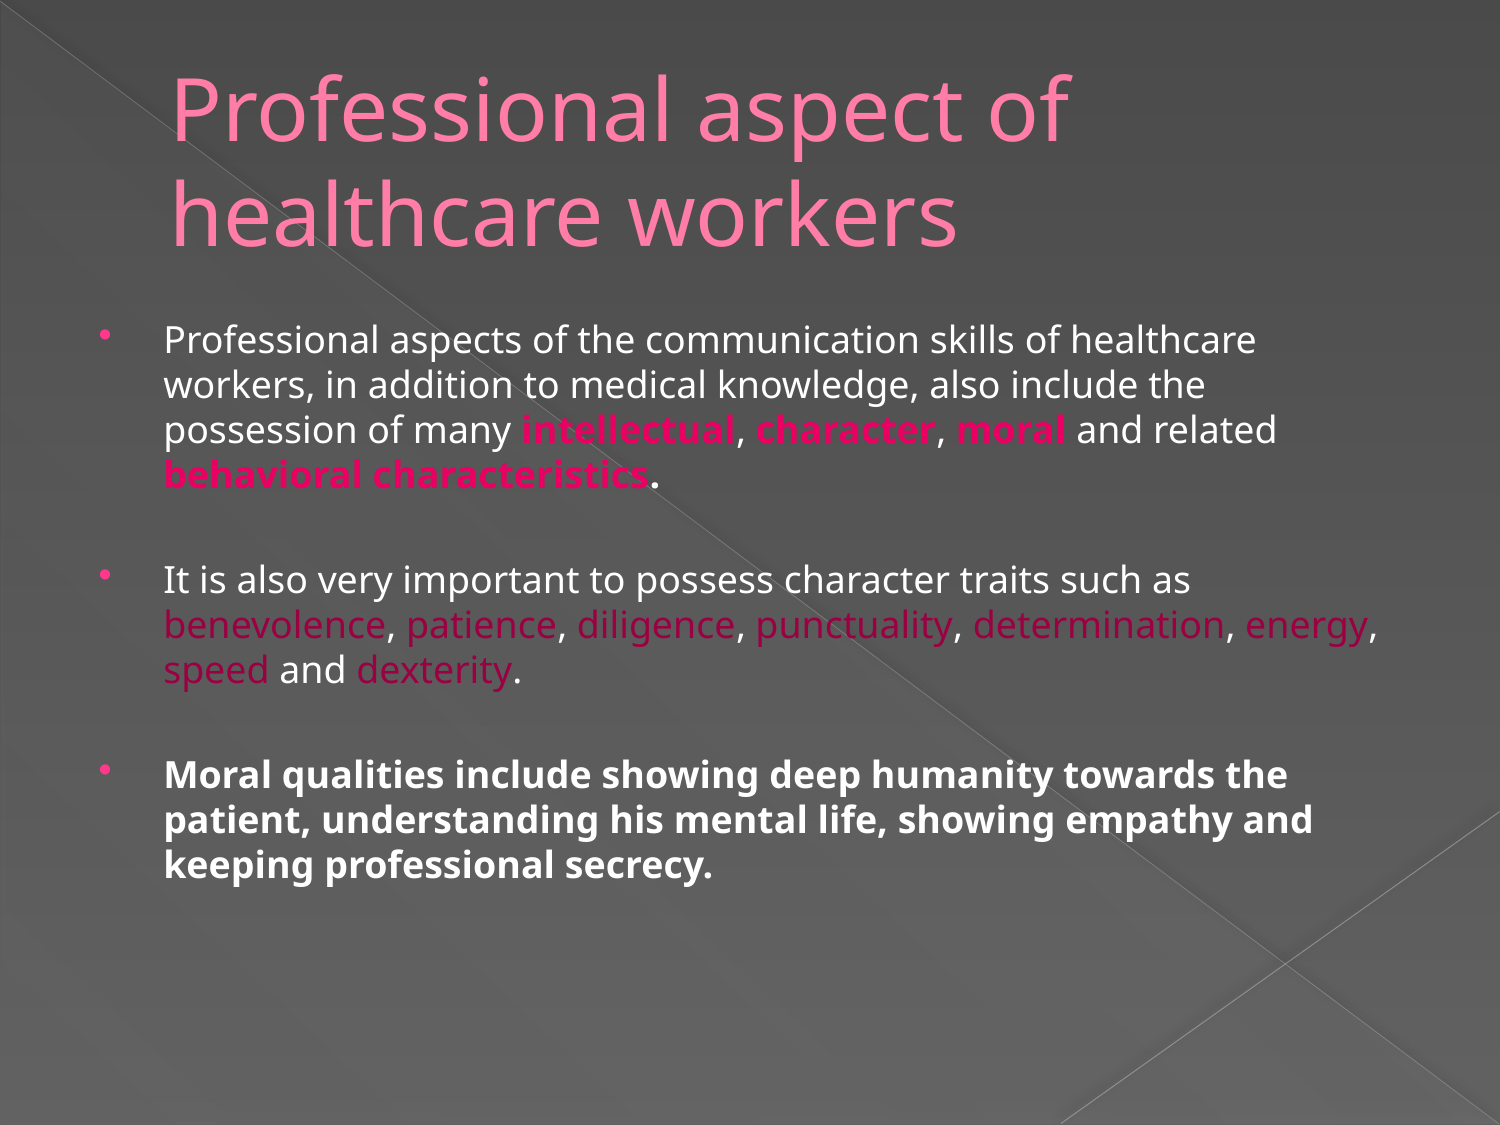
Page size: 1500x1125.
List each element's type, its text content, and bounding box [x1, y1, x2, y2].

list Professional aspects of the communication skills of healthcare workers, in addition to medical knowledge, also include the possession of many intellectual, character, moral and related behavioral characteristics. It is also very important to possess character traits such as benevolence, patience, diligence, punctuality, determination, energy, speed and dexterity. Moral qualities include showing deep humanity towards the patient, understanding his mental life, showing empathy and keeping professional secrecy. [75, 308, 1425, 1059]
title Professional aspect of healthcare workers [75, 43, 1425, 274]
